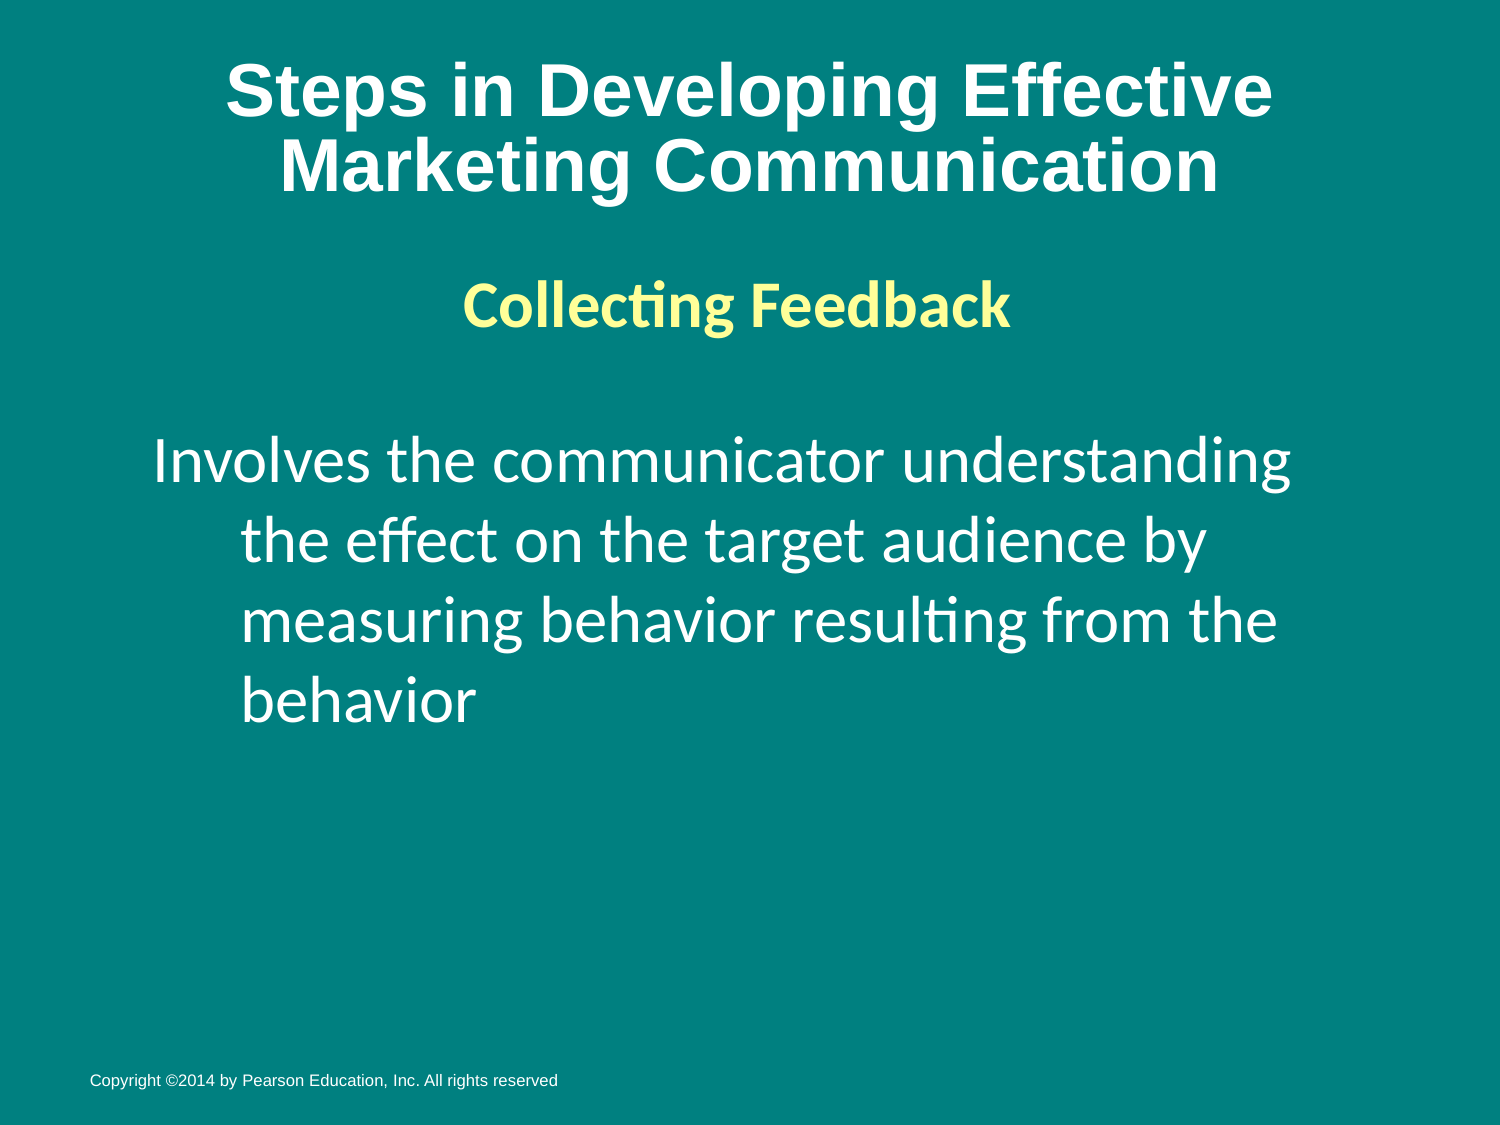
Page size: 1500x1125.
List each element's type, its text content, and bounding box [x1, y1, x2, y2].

title Steps in Developing Effective Marketing Communication [112, 37, 1388, 226]
text_box Copyright ©2014 by Pearson Education, Inc. All rights reserved [74, 1062, 825, 1098]
list Involves the communicator understanding the effect on the target audience by measuring behavior resulting from the behavior [137, 324, 1338, 1001]
list Collecting Feedback [149, 274, 1326, 338]
